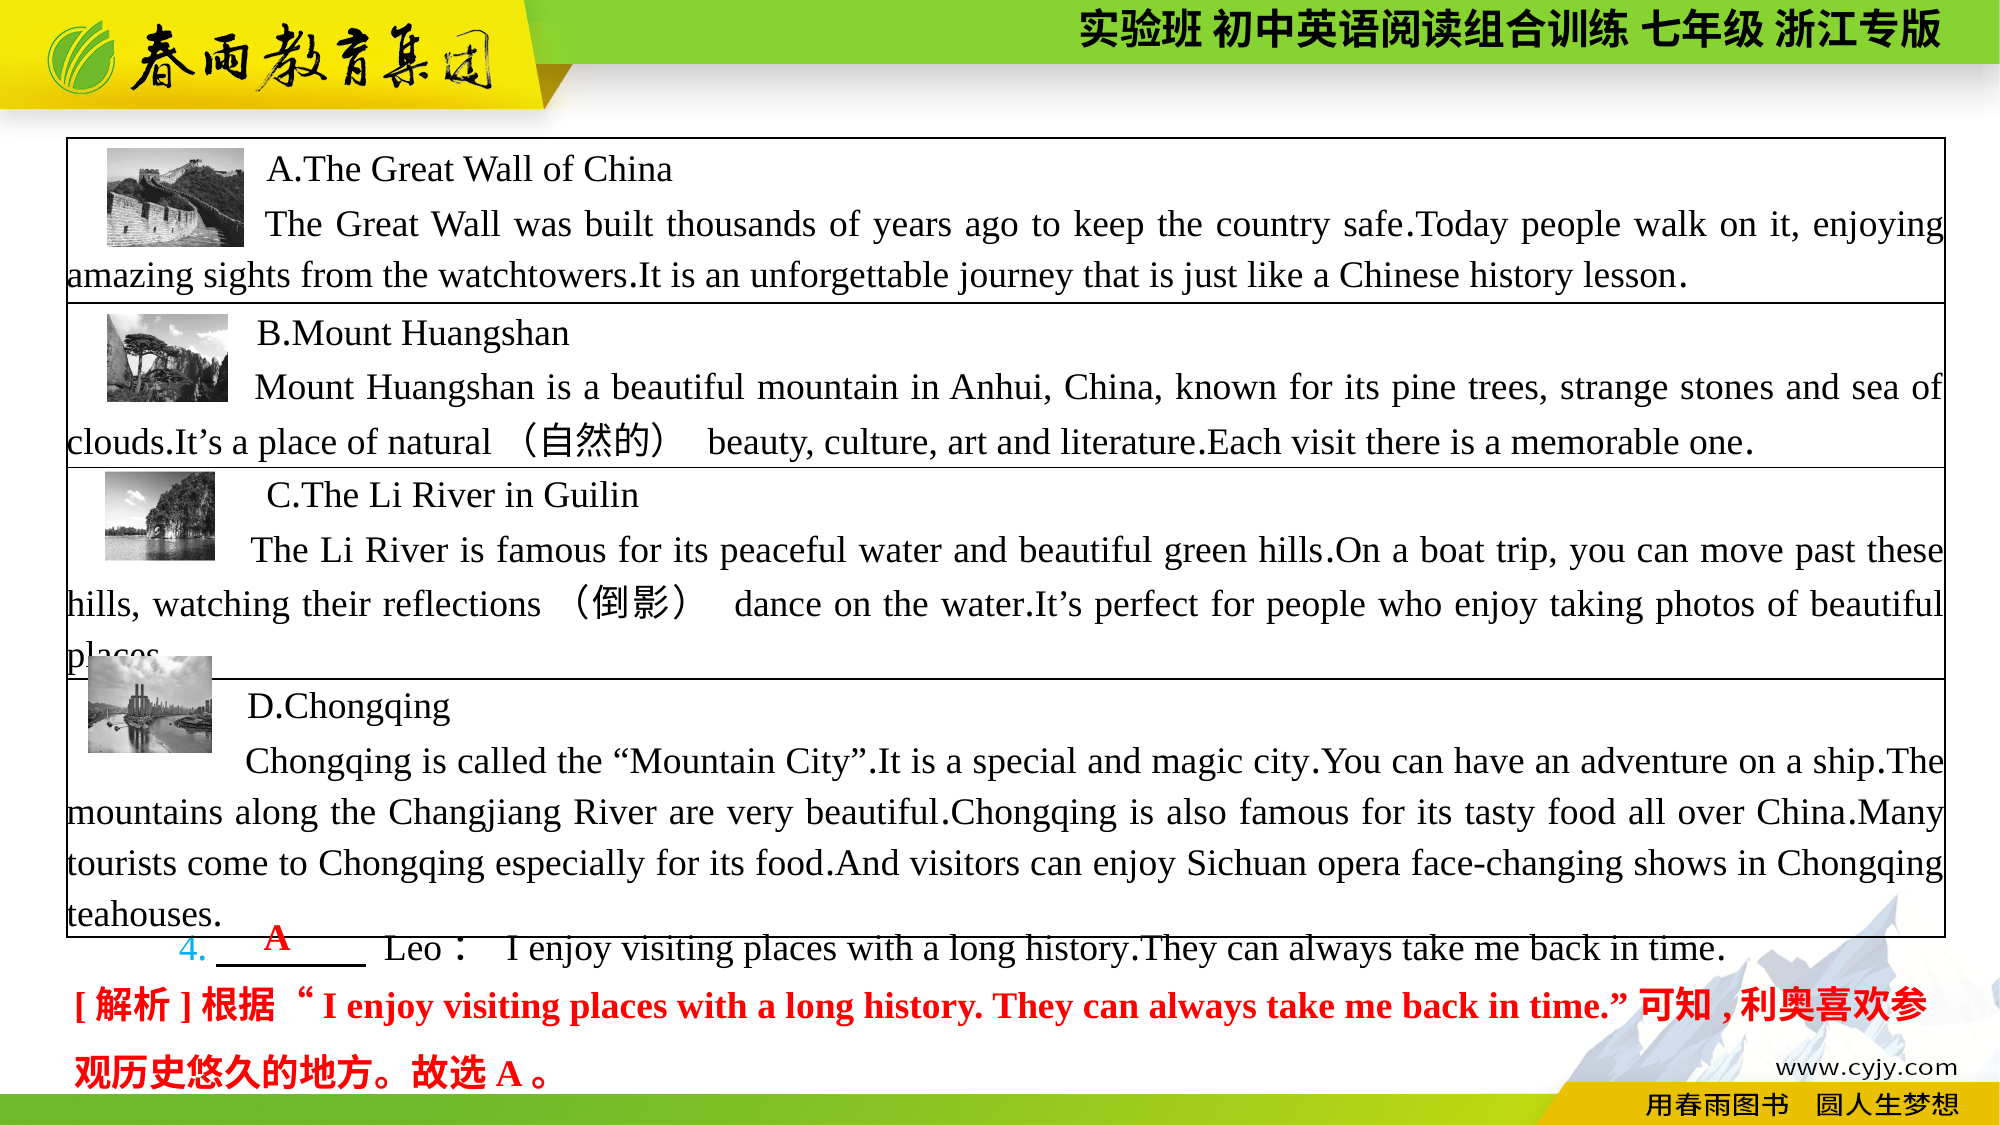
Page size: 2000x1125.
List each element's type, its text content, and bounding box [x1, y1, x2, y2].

table_cell B.Mount Huangshan Mount Huangshan is a beautiful mountain in Anhui, China, known for its pine trees, strange stones and sea of clouds.It’s a place of natural（自然的） beauty, culture, art and literature.Each visit there is a memorable one. [68, 304, 1944, 467]
picture [0, 0, 2000, 1125]
table_header A.The Great Wall of China The Great Wall was built thousands of years ago to keep the country safe.Today people walk on it, enjoying amazing sights from the watchtowers.It is an unforgettable journey that is just like a Chinese history lesson. [68, 139, 1944, 302]
table_cell C.The Li River in Guilin The Li River is famous for its peaceful water and beautiful green hills.On a boat trip, you can move past these hills, watching their reflections（倒影） dance on the water.It’s perfect for people who enjoy taking photos of beautiful places. [68, 468, 1944, 678]
text_box [解析]根据“I enjoy visiting places with a long history. They can always take me back in time.”可知,利奥喜欢参观历史悠久的地方。故选A。 [59, 951, 1944, 1102]
text_box A [248, 905, 306, 951]
list 4. Leo： I enjoy visiting places with a long history.They can always take me back in time. [59, 893, 248, 951]
list 4. Leo： I enjoy visiting places with a long history.They can always take me back in time. [306, 938, 1944, 951]
table_cell D.Chongqing Chongqing is called the “Mountain City”.It is a special and magic city.You can have an adventure on a ship.The mountains along the Changjiang River are very beautiful.Chongqing is also famous for its tasty food all over China.Many tourists come to Chongqing especially for its food.And visitors can enjoy Sichuan opera face-changing shows in Chongqing teahouses. [68, 680, 1944, 936]
